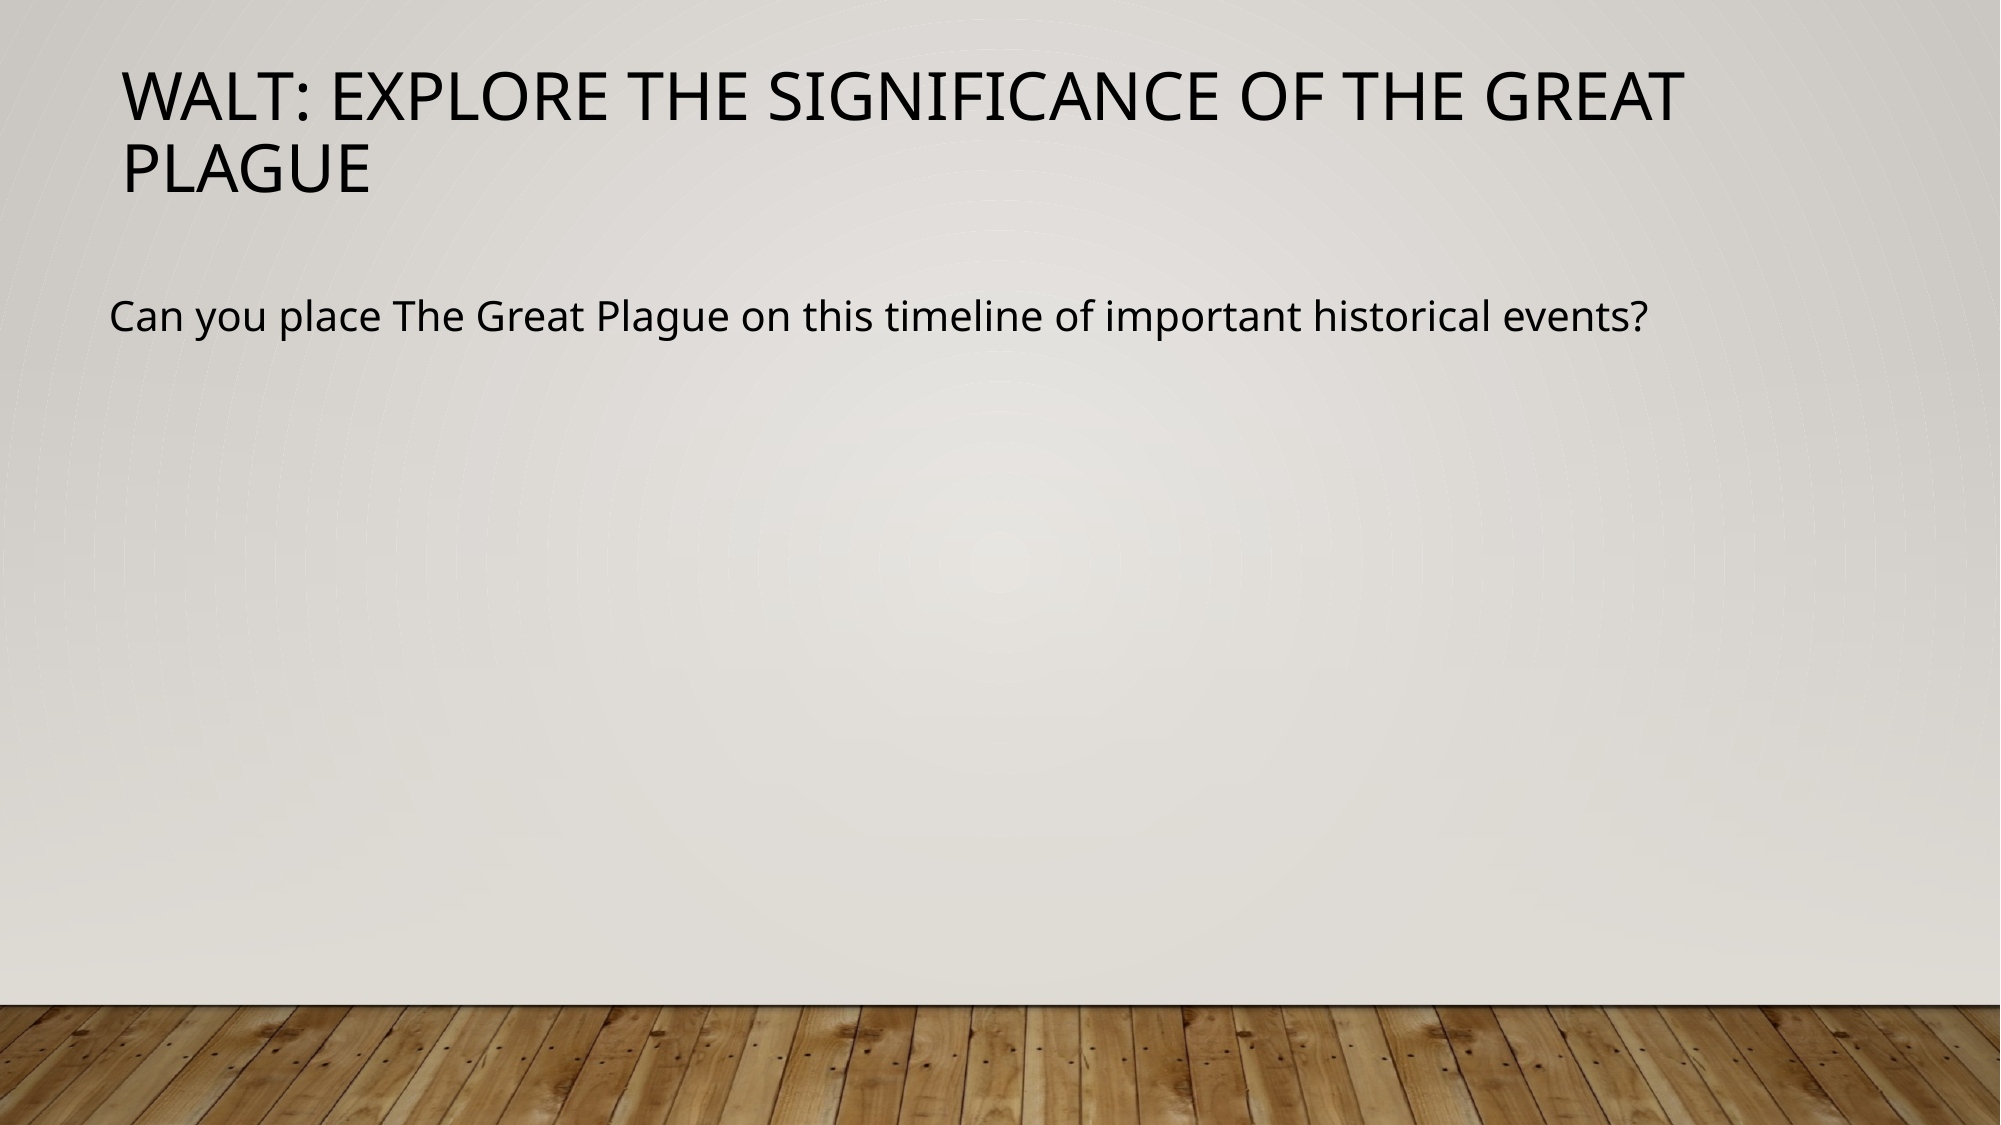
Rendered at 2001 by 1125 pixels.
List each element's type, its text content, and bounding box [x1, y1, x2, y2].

title WALT: explore the significance of the Great Plague [106, 55, 1832, 273]
list Can you place The Great Plague on this timeline of important historical events? [93, 272, 1819, 987]
picture [0, 1005, 2000, 1125]
